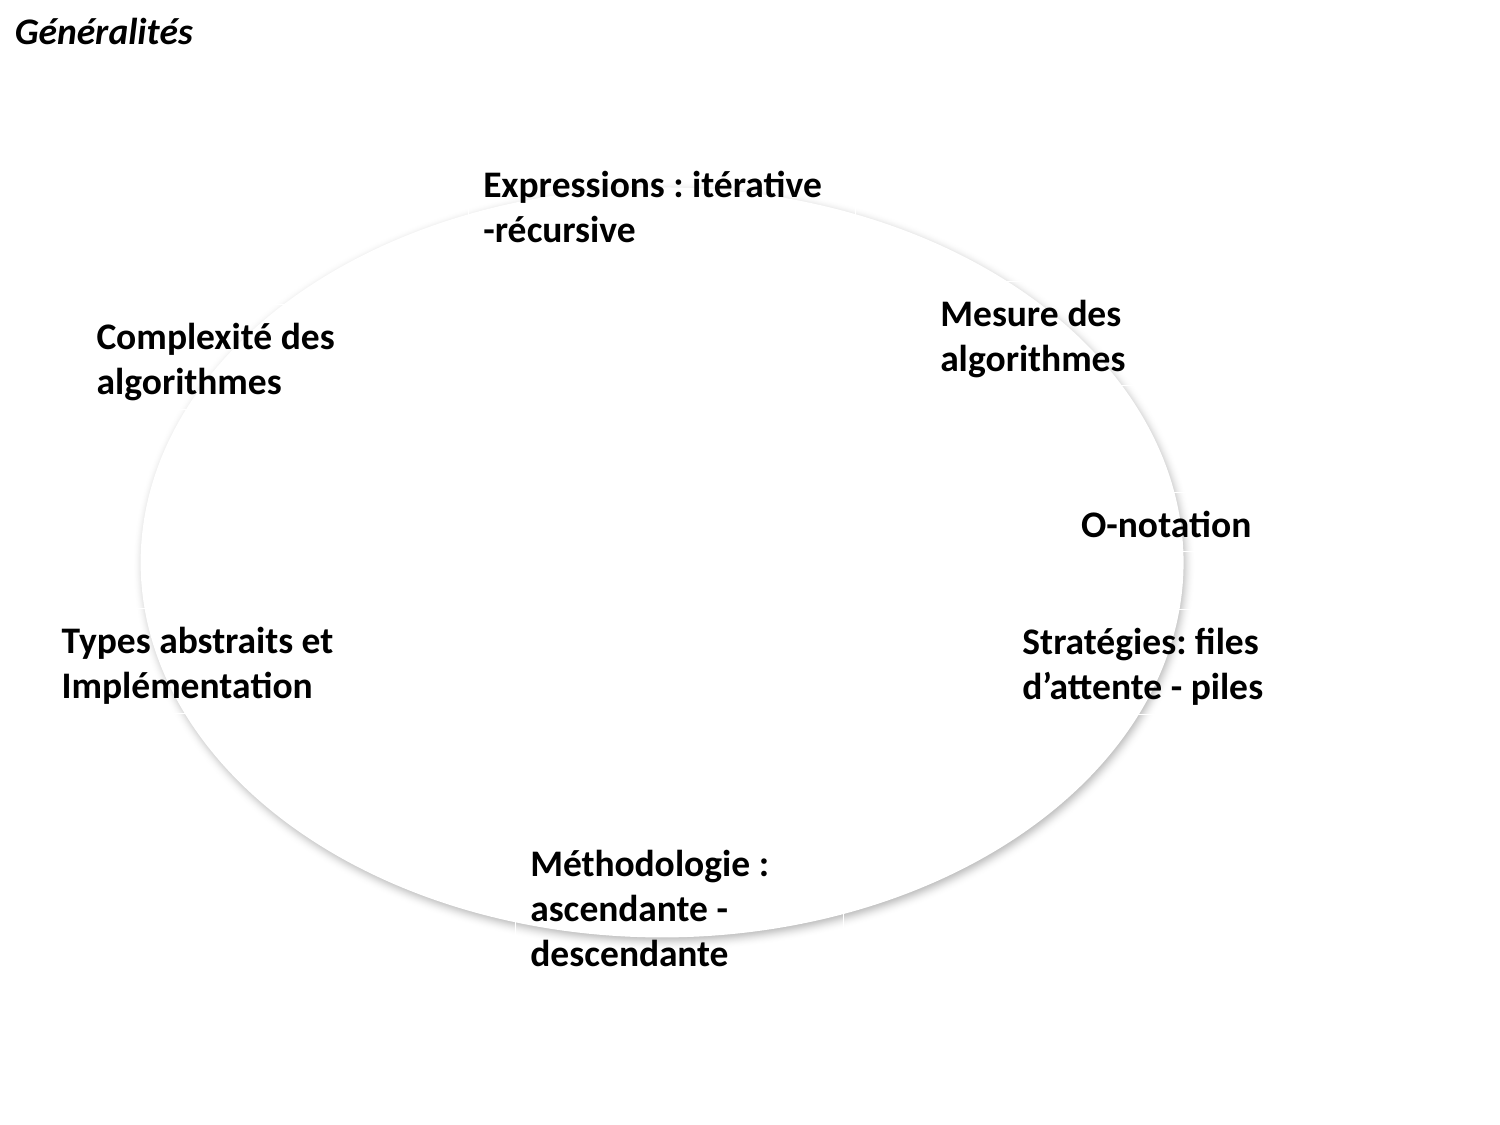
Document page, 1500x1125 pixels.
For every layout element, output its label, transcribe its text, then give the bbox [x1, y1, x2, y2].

text_box O-notation [1066, 492, 1301, 552]
text_box Types abstraits et Implémentation [46, 608, 375, 714]
text_box Généralités [0, 0, 446, 60]
text_box Méthodologie : ascendante - descendante [515, 831, 844, 982]
text_box Mesure des algorithmes [925, 281, 1254, 386]
text_box [138, 212, 1186, 925]
text_box Complexité des algorithmes [81, 304, 411, 410]
text_box Expressions : itérative -récursive [468, 152, 856, 258]
text_box Stratégies: files d’attente - piles [1007, 609, 1336, 715]
